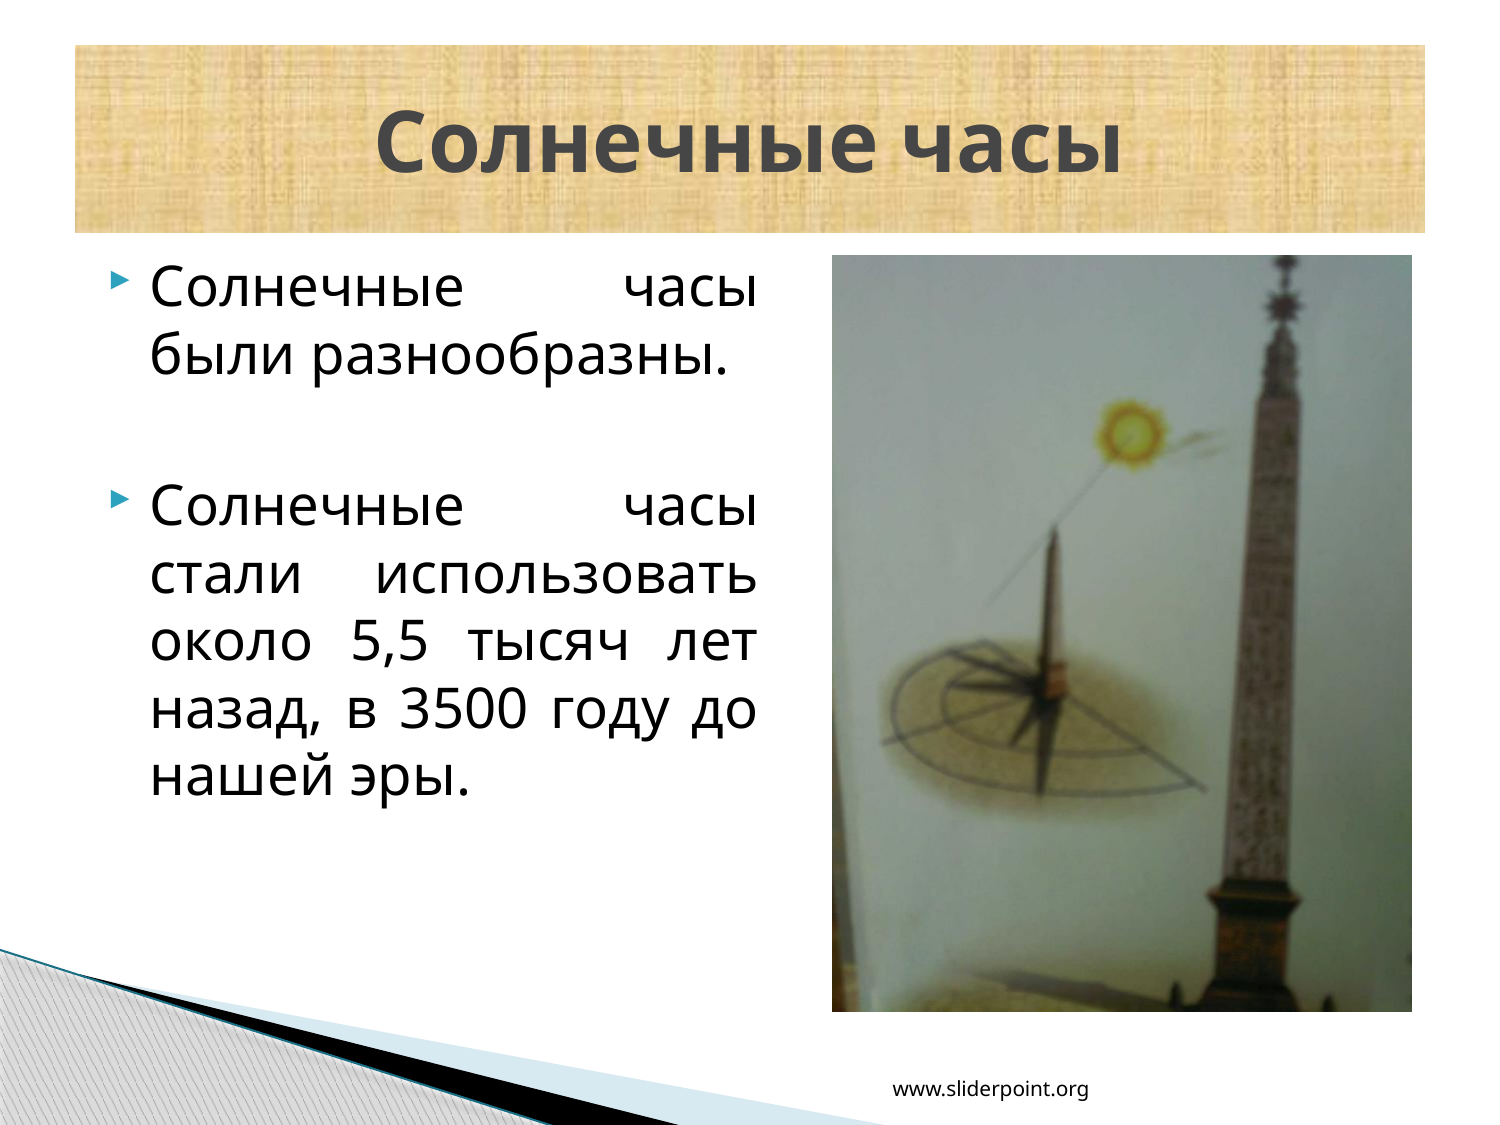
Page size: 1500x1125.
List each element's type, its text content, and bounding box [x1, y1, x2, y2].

picture [832, 255, 1412, 1012]
title Солнечные часы [75, 45, 1425, 233]
list Солнечные часы были разнообразны. Солнечные часы стали использовать около 5,5 тысяч лет назад, в 3500 году до нашей эры. [75, 243, 774, 986]
footer www.sliderpoint.org [718, 1051, 1105, 1112]
